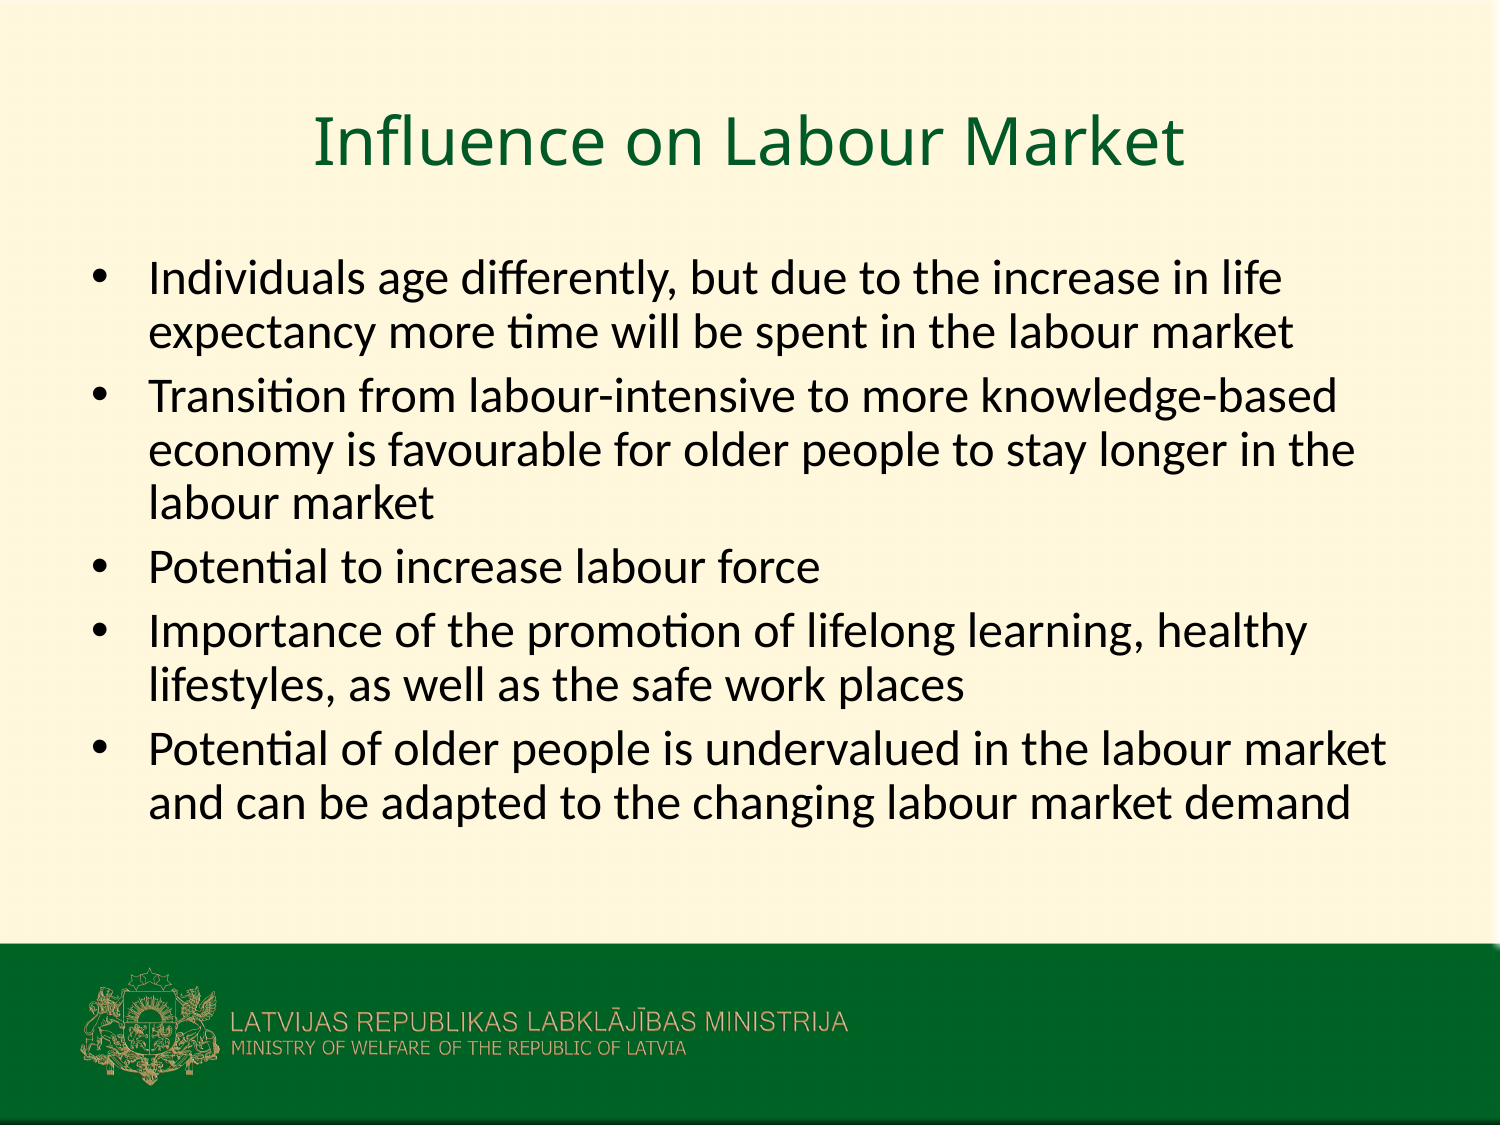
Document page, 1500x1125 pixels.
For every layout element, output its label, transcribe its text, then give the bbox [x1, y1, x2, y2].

list Individuals age differently, but due to the increase in life expectancy more time will be spent in the labour market Transition from labour-intensive to more knowledge-based economy is favourable for older people to stay longer in the labour market Potential to increase labour force Importance of the promotion of lifelong learning, healthy lifestyles, as well as the safe work places Potential of older people is undervalued in the labour market and can be adapted to the changing labour market demand [76, 243, 1428, 987]
title Influence on Labour Market [74, 44, 1426, 233]
picture [0, 0, 1500, 1125]
